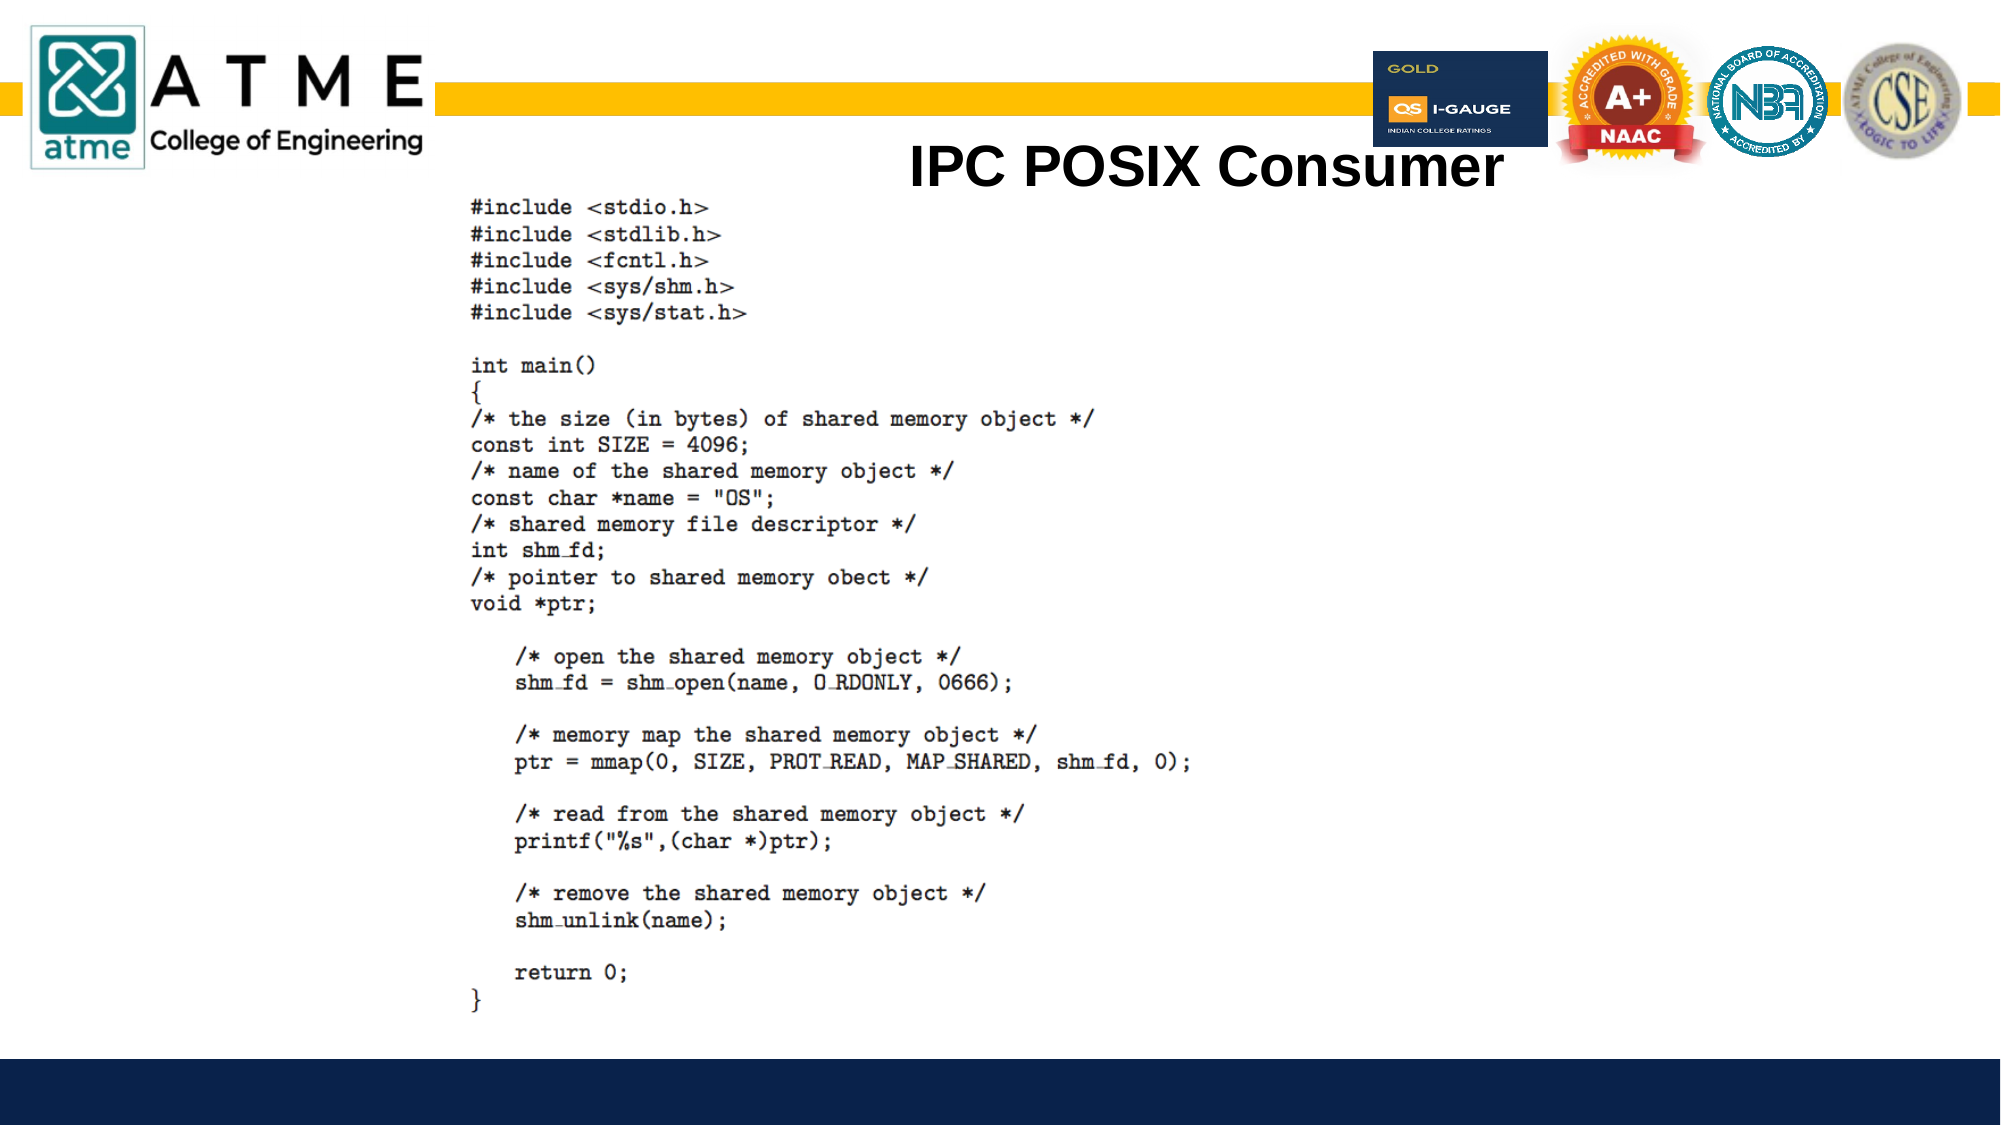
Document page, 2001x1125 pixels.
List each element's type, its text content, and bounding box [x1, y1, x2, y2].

picture [0, 1059, 2001, 1125]
picture [465, 194, 1209, 1019]
picture [1840, 26, 1968, 176]
picture [22, 15, 435, 178]
text_box IPC POSIX Consumer [895, 120, 1521, 205]
picture [1373, 20, 1828, 180]
